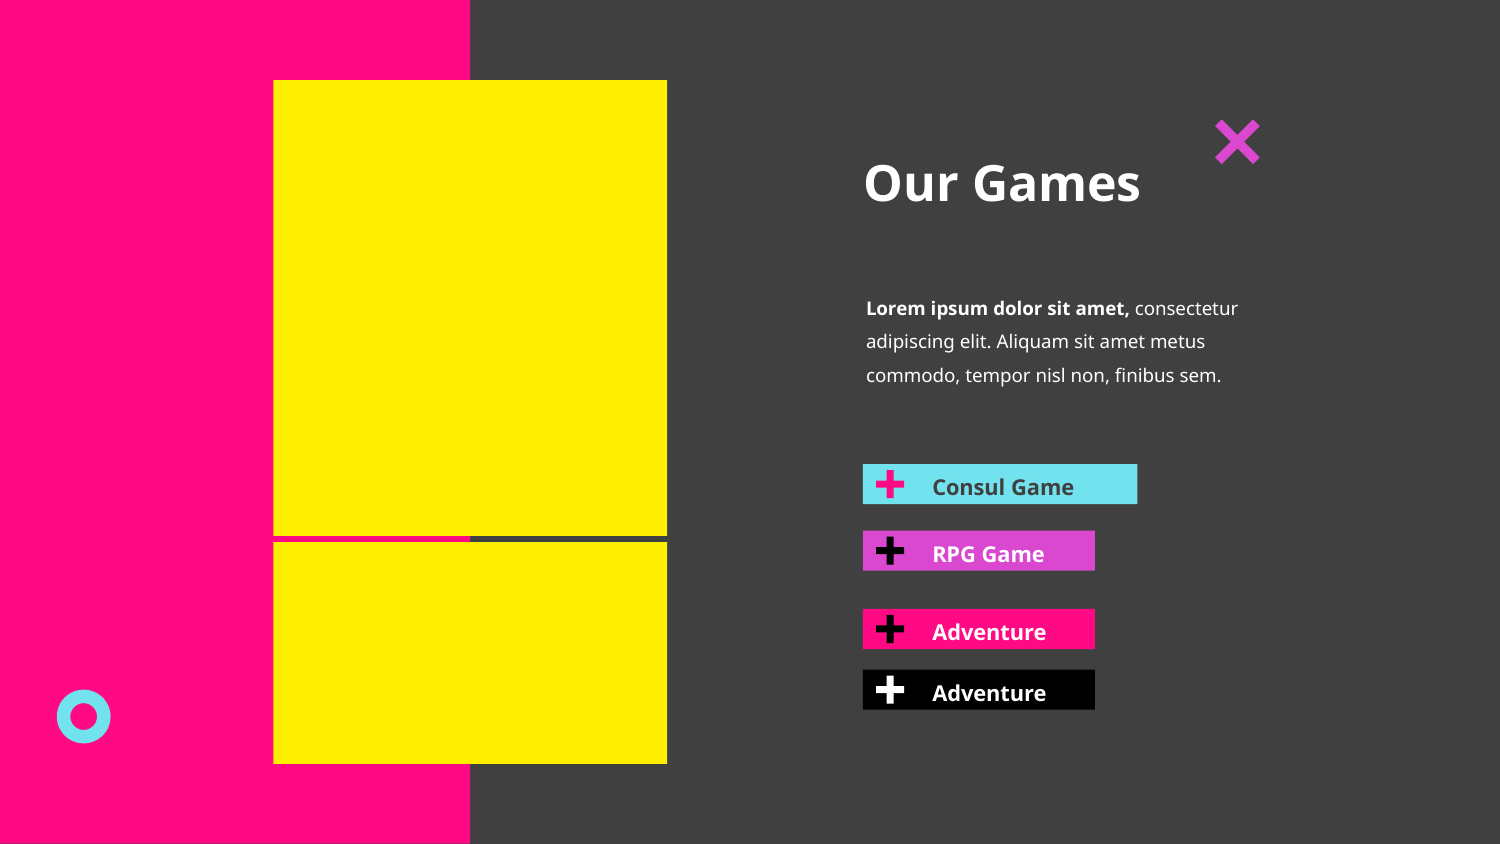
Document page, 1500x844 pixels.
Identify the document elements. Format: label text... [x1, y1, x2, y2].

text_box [862, 669, 1095, 714]
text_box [862, 608, 1095, 653]
picture [273, 80, 668, 536]
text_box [862, 530, 1095, 575]
text_box [1213, 117, 1262, 166]
text_box [55, 688, 112, 745]
text_box Lorem ipsum dolor sit amet, consectetur adipiscing elit. Aliquam sit amet metus commodo, tempor nisl non, finibus sem. [851, 277, 1312, 394]
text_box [862, 463, 1138, 508]
text_box Our Games [849, 143, 1383, 219]
picture [273, 541, 668, 764]
